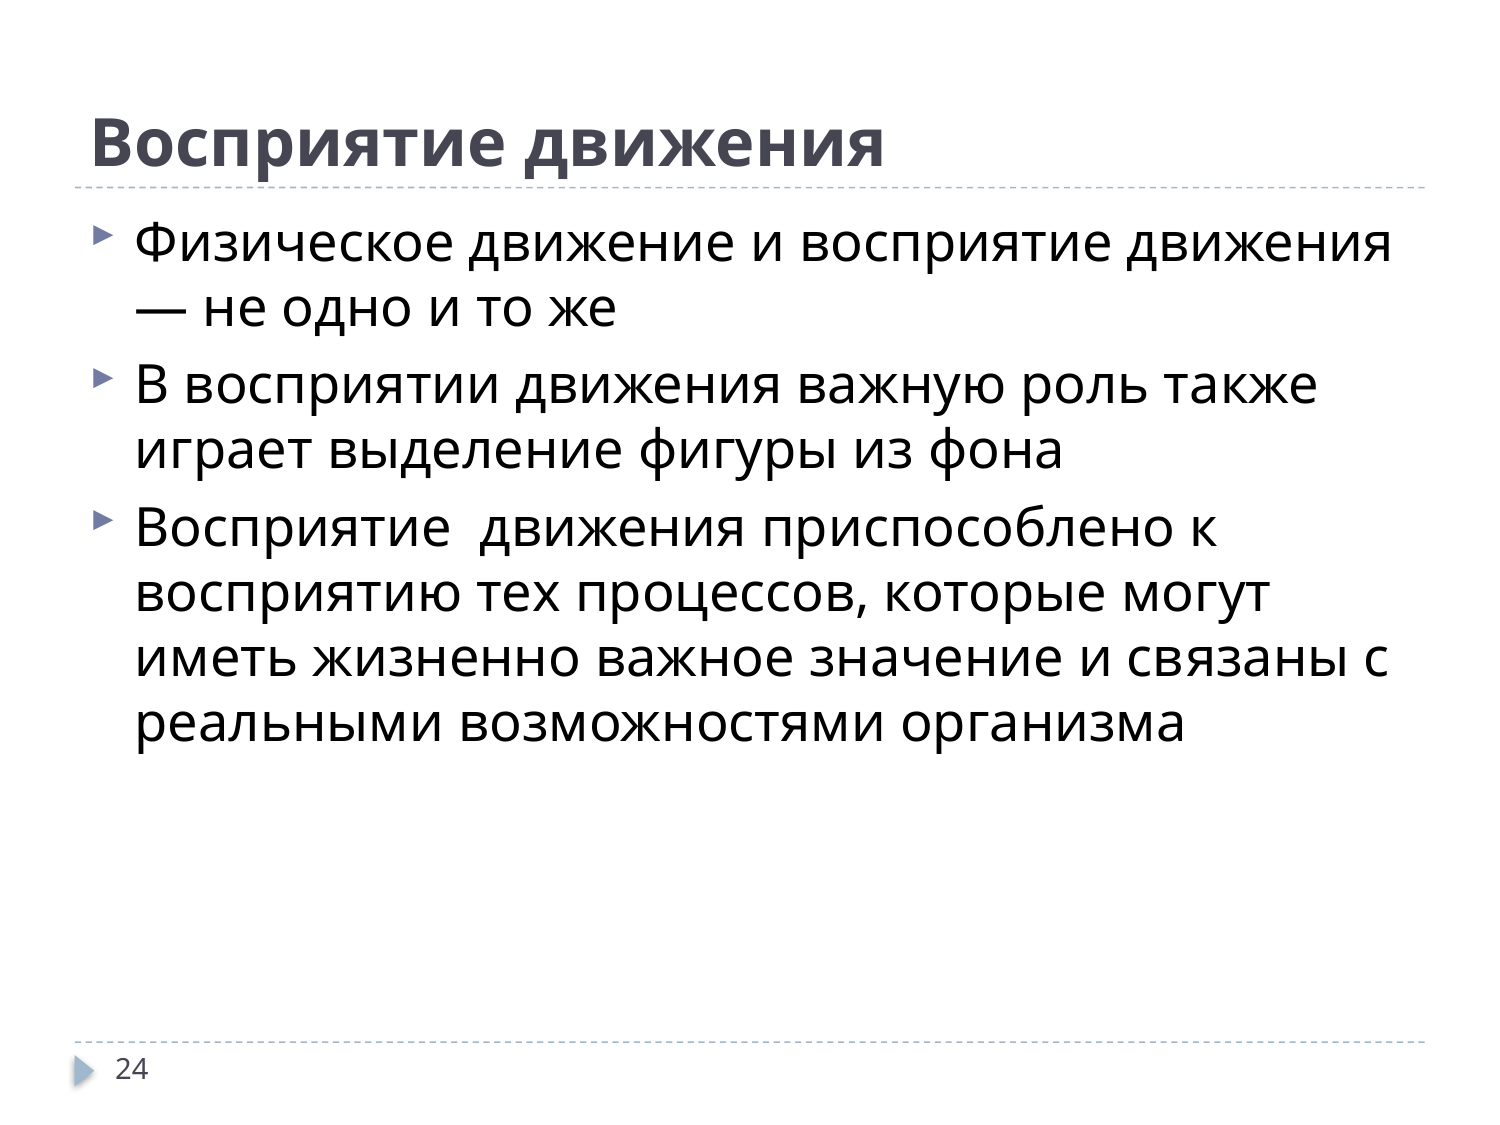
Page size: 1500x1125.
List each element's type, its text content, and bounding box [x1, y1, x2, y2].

slide_number 24 [100, 1042, 426, 1103]
title Восприятие движения [75, 24, 1425, 188]
list Физическое движение и восприятие движения — не одно и то же В восприятии движения важную роль также играет выделение фигуры из фона Восприятие движения приспособлено к восприятию тех процессов, которые могут иметь жизненно важное значение и связаны с реальными возможностями организма [75, 200, 1425, 1010]
